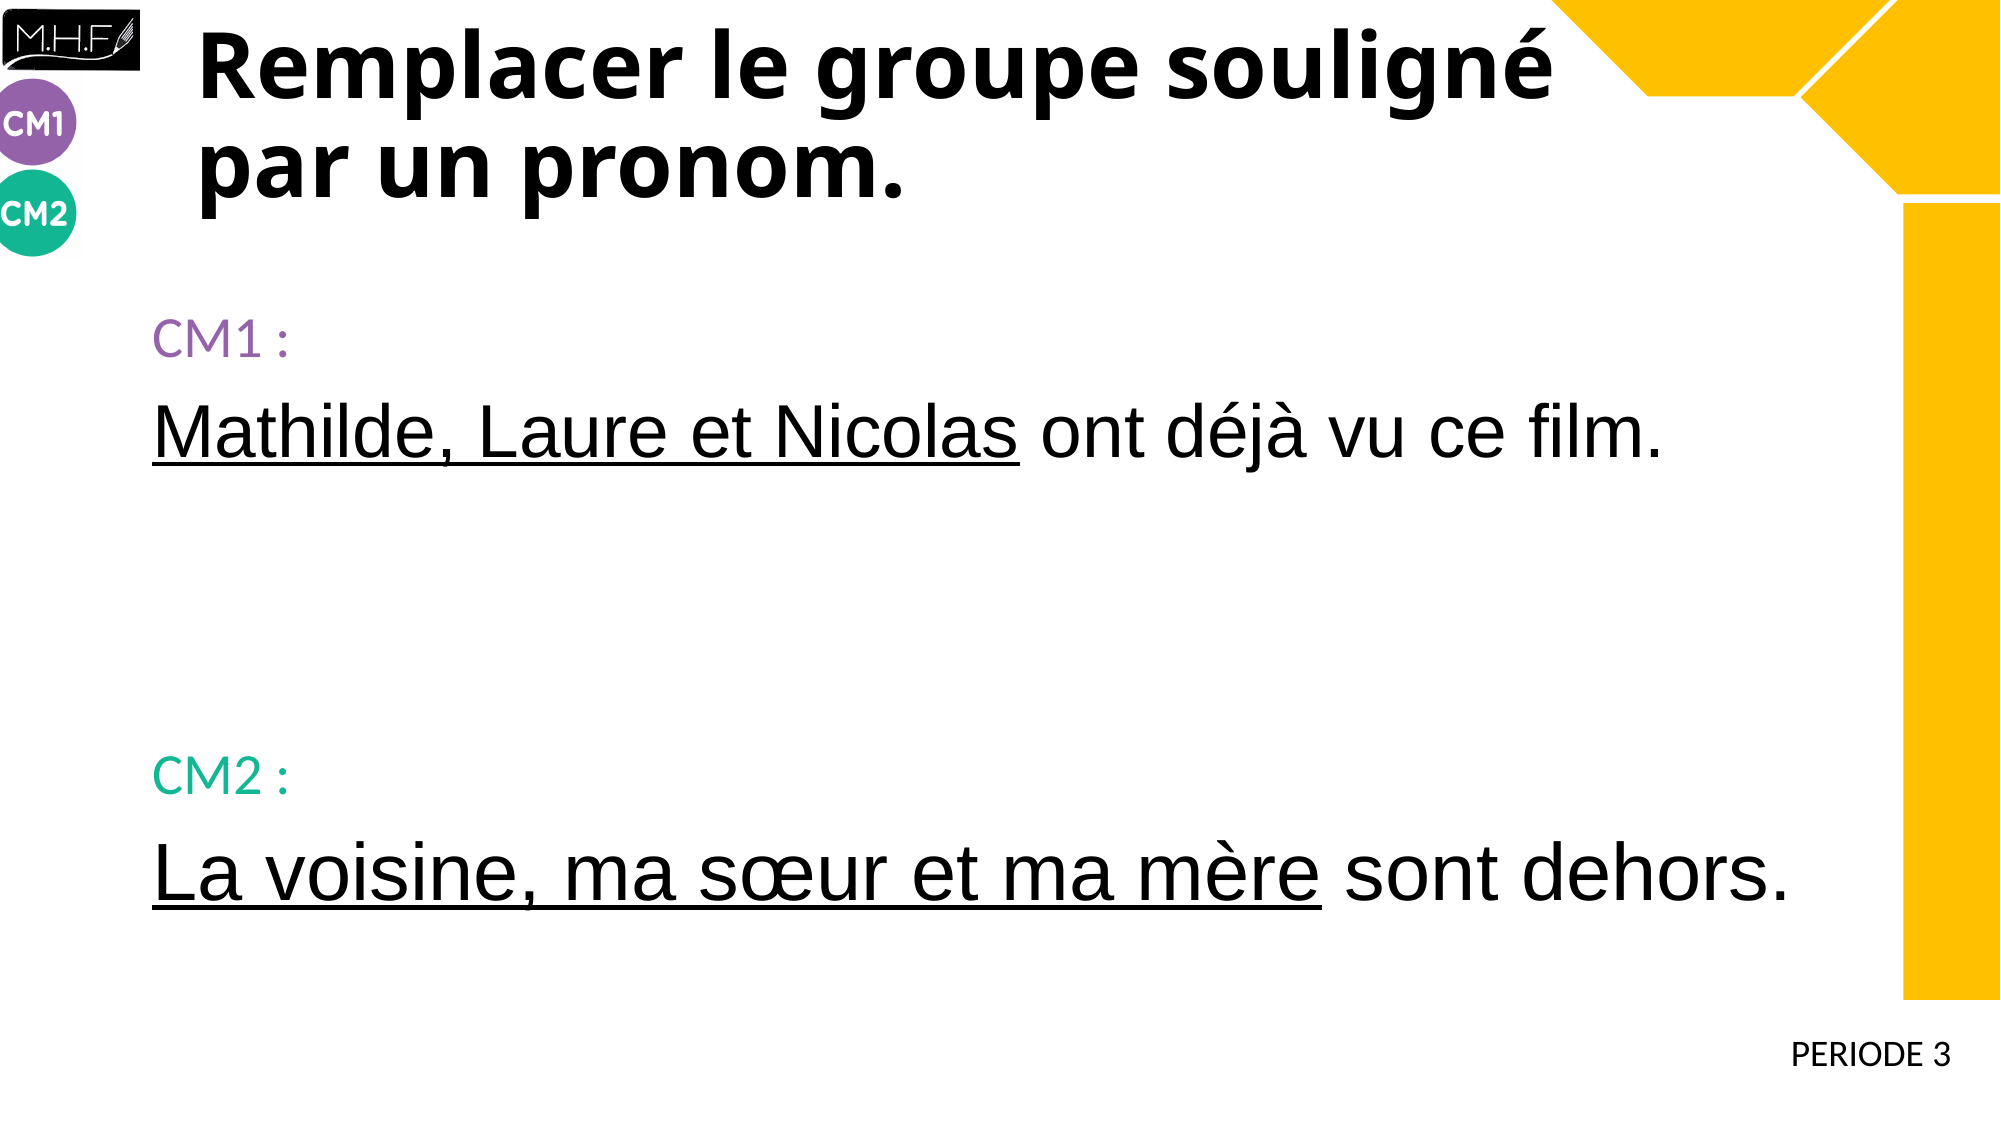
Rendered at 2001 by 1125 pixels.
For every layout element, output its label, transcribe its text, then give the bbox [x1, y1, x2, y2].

text_box [1902, 202, 2000, 1001]
text_box PERIODE 3 [1362, 1021, 1967, 1082]
title Remplacer le groupe souligné par un pronom. [180, 9, 1727, 227]
list CM1 : Mathilde, Laure et Nicolas ont déjà vu ce film. CM2 : La voisine, ma sœur et ma mère sont dehors. [137, 299, 1863, 1014]
text_box [1549, 0, 1892, 98]
picture [0, 7, 140, 259]
text_box [1799, 0, 2000, 196]
